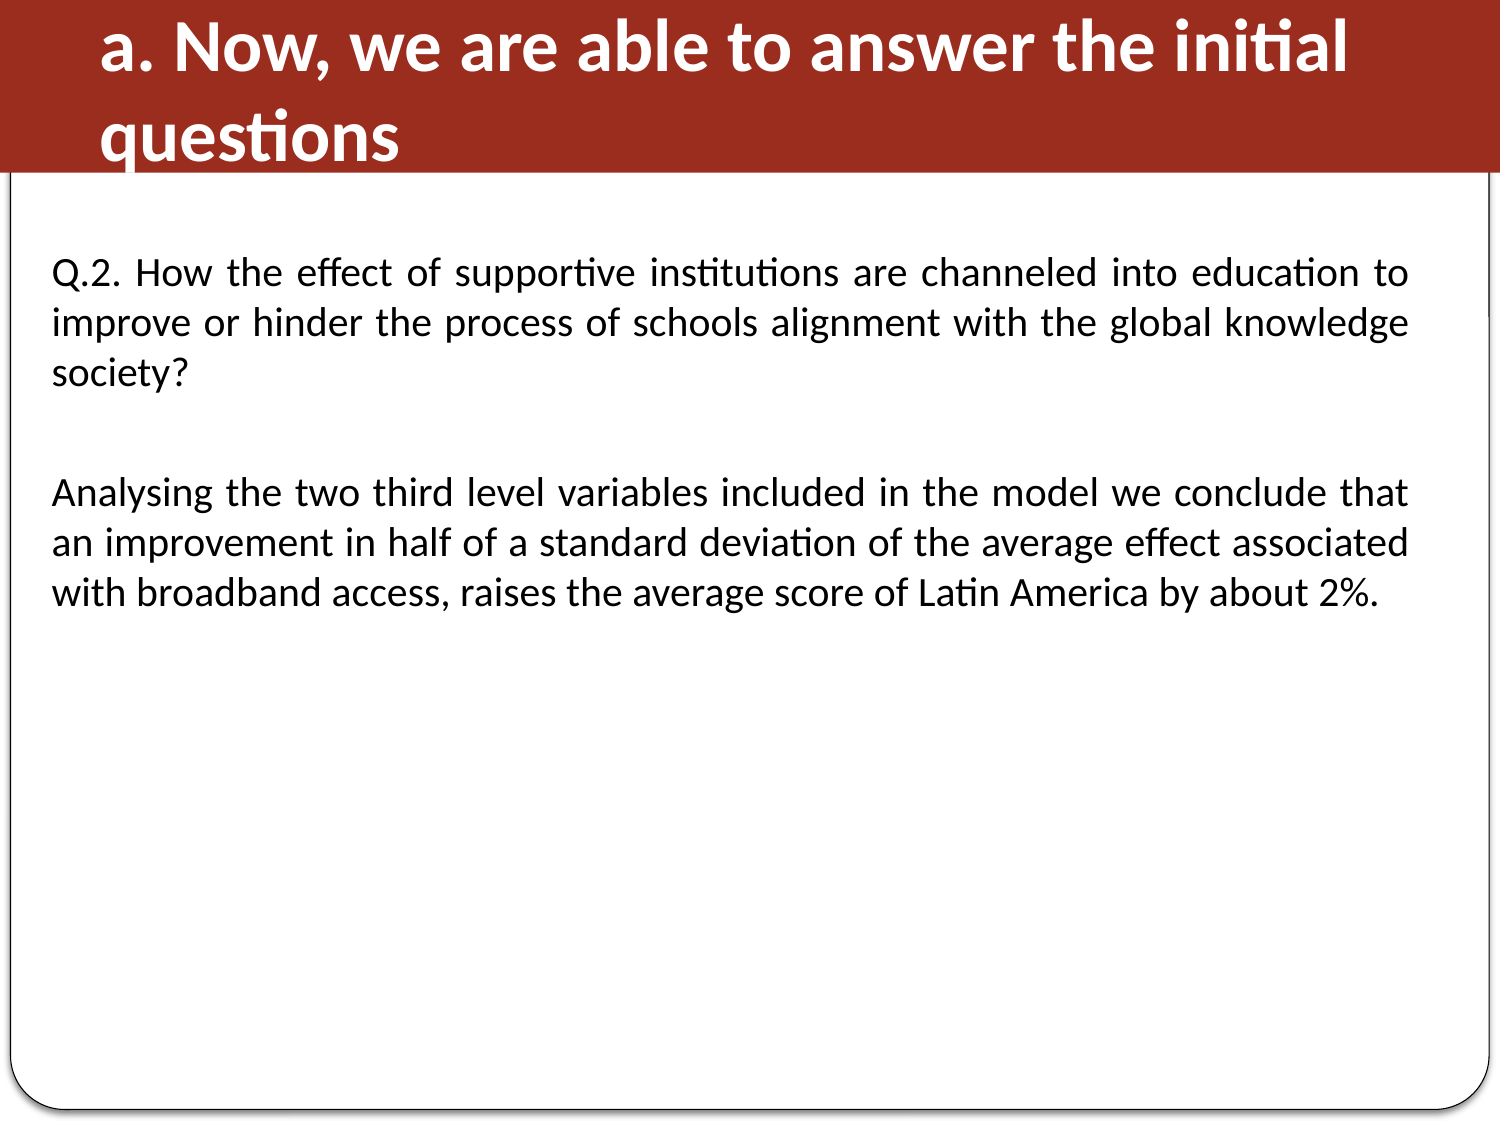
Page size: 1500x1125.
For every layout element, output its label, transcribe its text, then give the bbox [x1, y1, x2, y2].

text_box a. Now, we are able to answer the initial questions [0, 0, 1500, 173]
list Q.2. How the effect of supportive institutions are channeled into education to improve or hinder the process of schools alignment with the global knowledge society? Analysing the two third level variables included in the model we conclude that an improvement in half of a standard deviation of the average effect associated with broadband access, raises the average score of Latin America by about 2%. [29, 237, 1425, 988]
